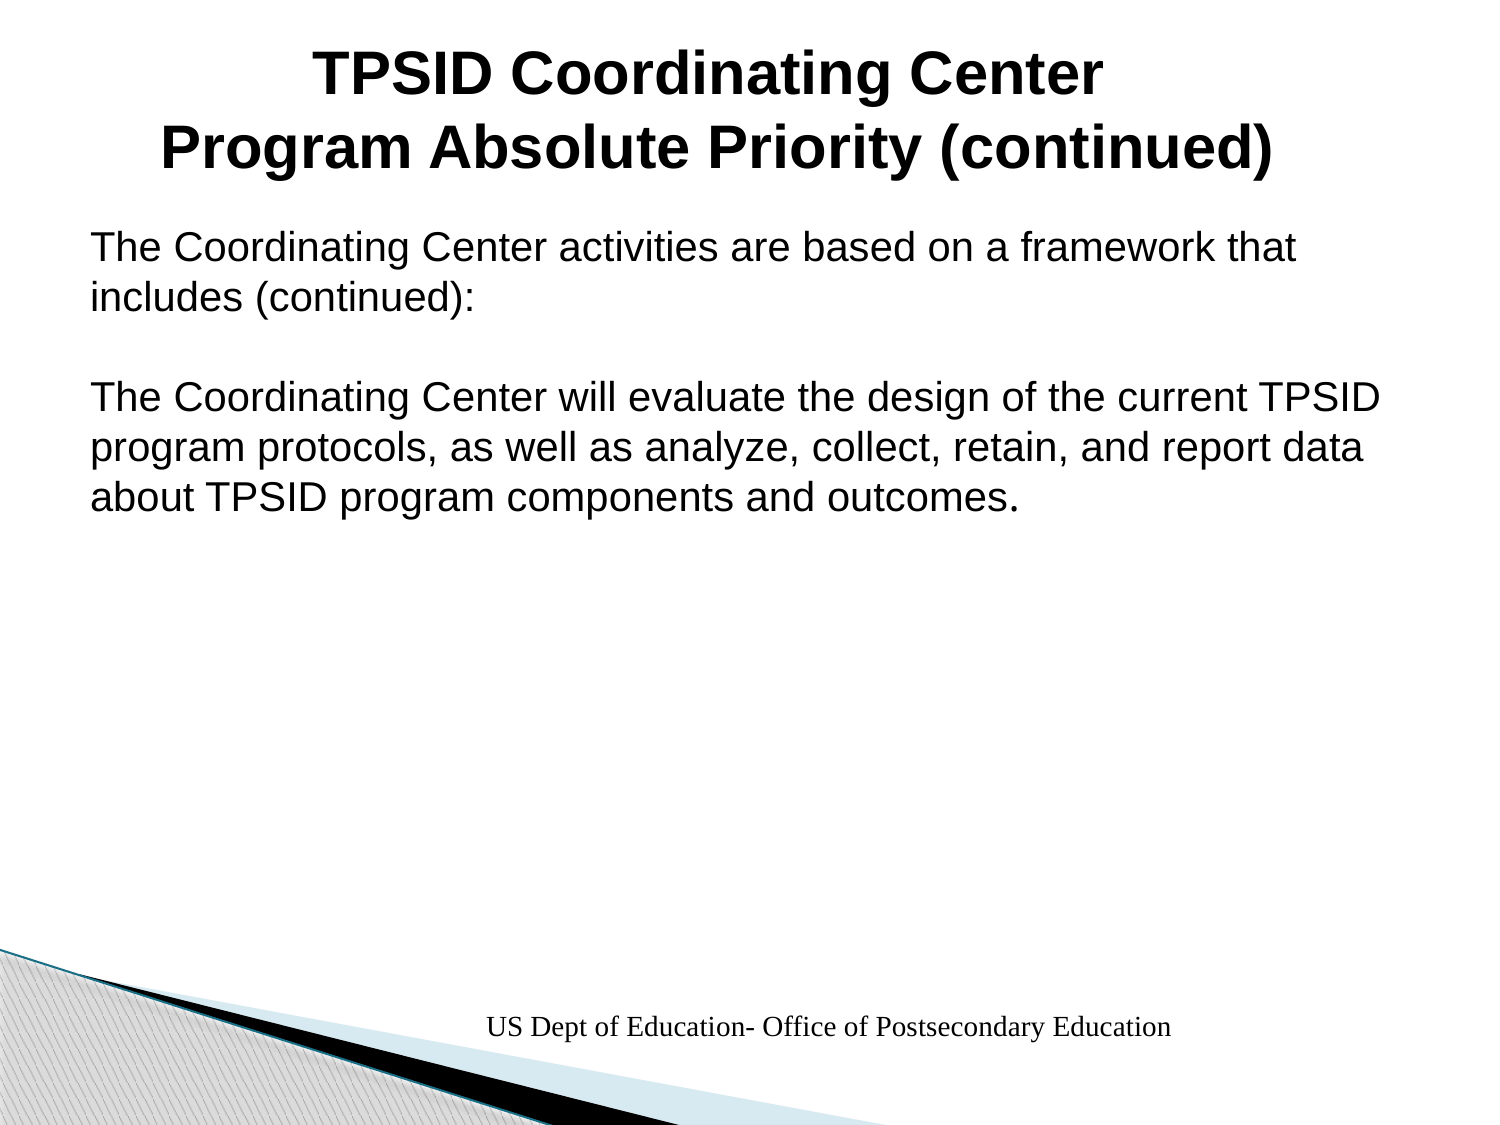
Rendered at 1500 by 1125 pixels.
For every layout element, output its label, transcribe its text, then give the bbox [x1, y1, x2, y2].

list The Coordinating Center activities are based on a framework that includes (continued): The Coordinating Center will evaluate the design of the current TPSID program protocols, as well as analyze, collect, retain, and report data about TPSID program components and outcomes. [75, 212, 1425, 850]
footer US Dept of Education- Office of Postsecondary Education [350, 975, 1188, 1050]
title TPSID Coordinating Center Program Absolute Priority (continued) [5, 24, 1431, 189]
